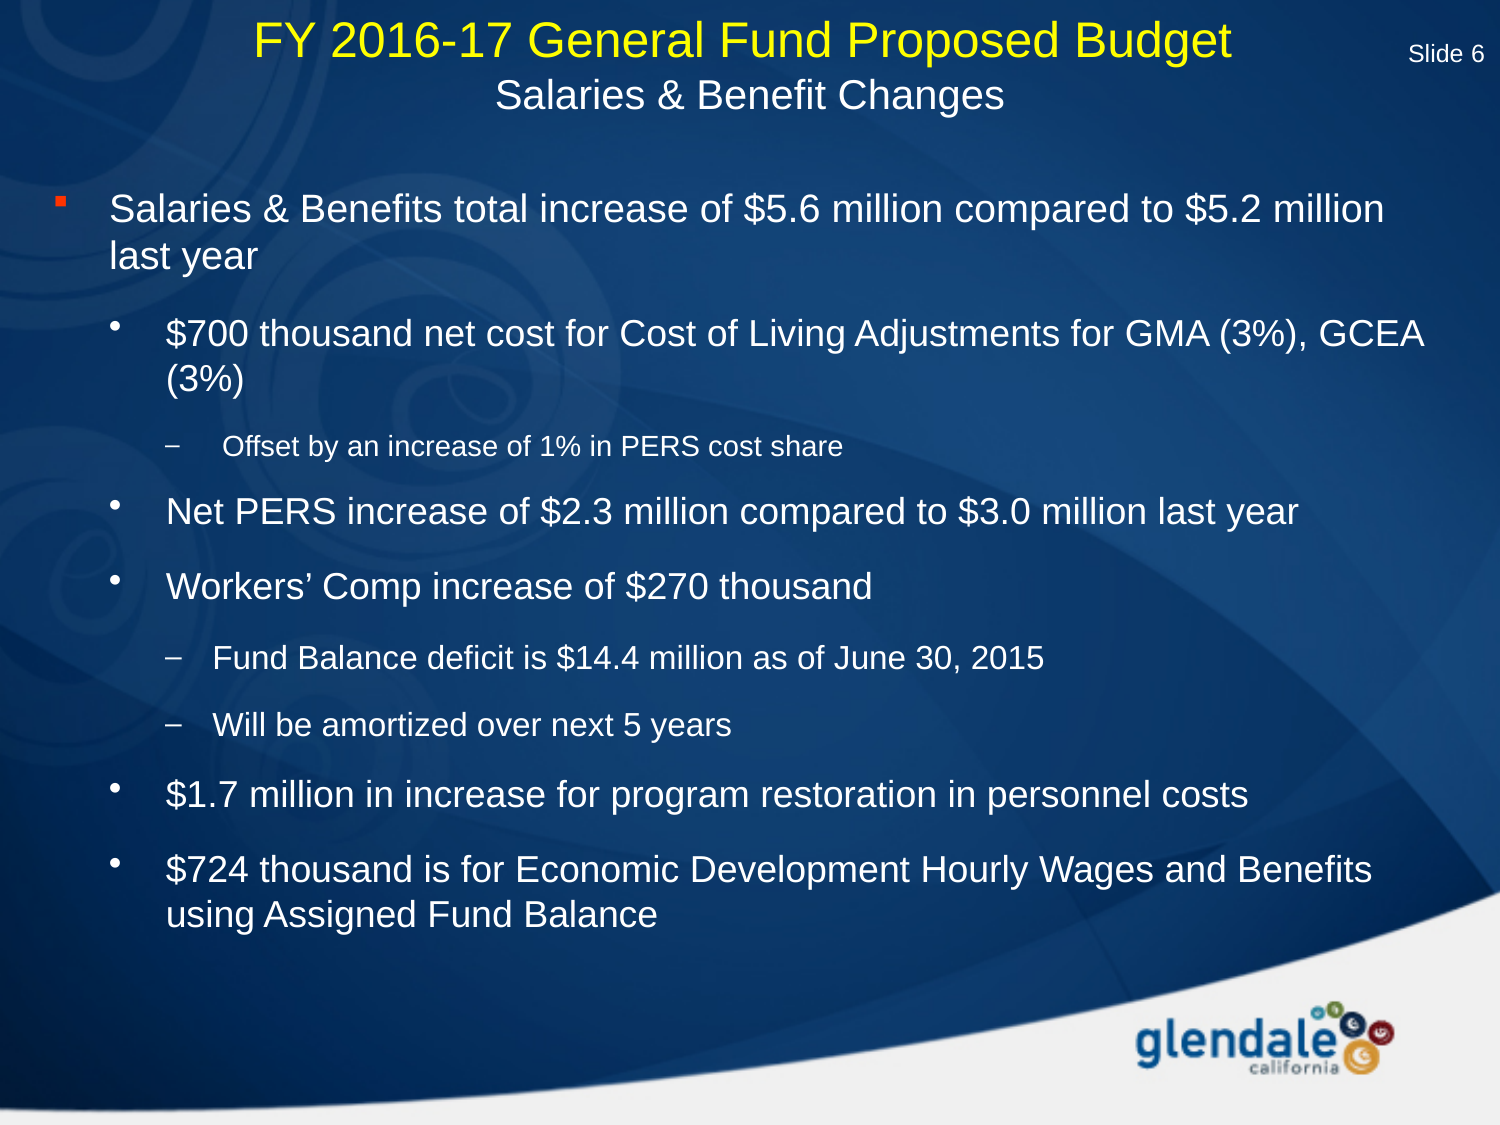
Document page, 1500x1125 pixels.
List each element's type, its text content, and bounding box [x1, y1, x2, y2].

picture [0, 0, 1500, 1125]
list Salaries & Benefits total increase of $5.6 million compared to $5.2 million last year $700 thousand net cost for Cost of Living Adjustments for GMA (3%), GCEA (3%) Offset by an increase of 1% in PERS cost share Net PERS increase of $2.3 million compared to $3.0 million last year Workers’ Comp increase of $270 thousand Fund Balance deficit is $14.4 million as of June 30, 2015 Will be amortized over next 5 years $1.7 million in increase for program restoration in personnel costs $724 thousand is for Economic Development Hourly Wages and Benefits using Assigned Fund Balance [37, 174, 1450, 1013]
text_box FY 2016-17 General Fund Proposed Budget Salaries & Benefit Changes [50, 12, 1450, 113]
slide_number Slide 6 [1149, 0, 1500, 75]
